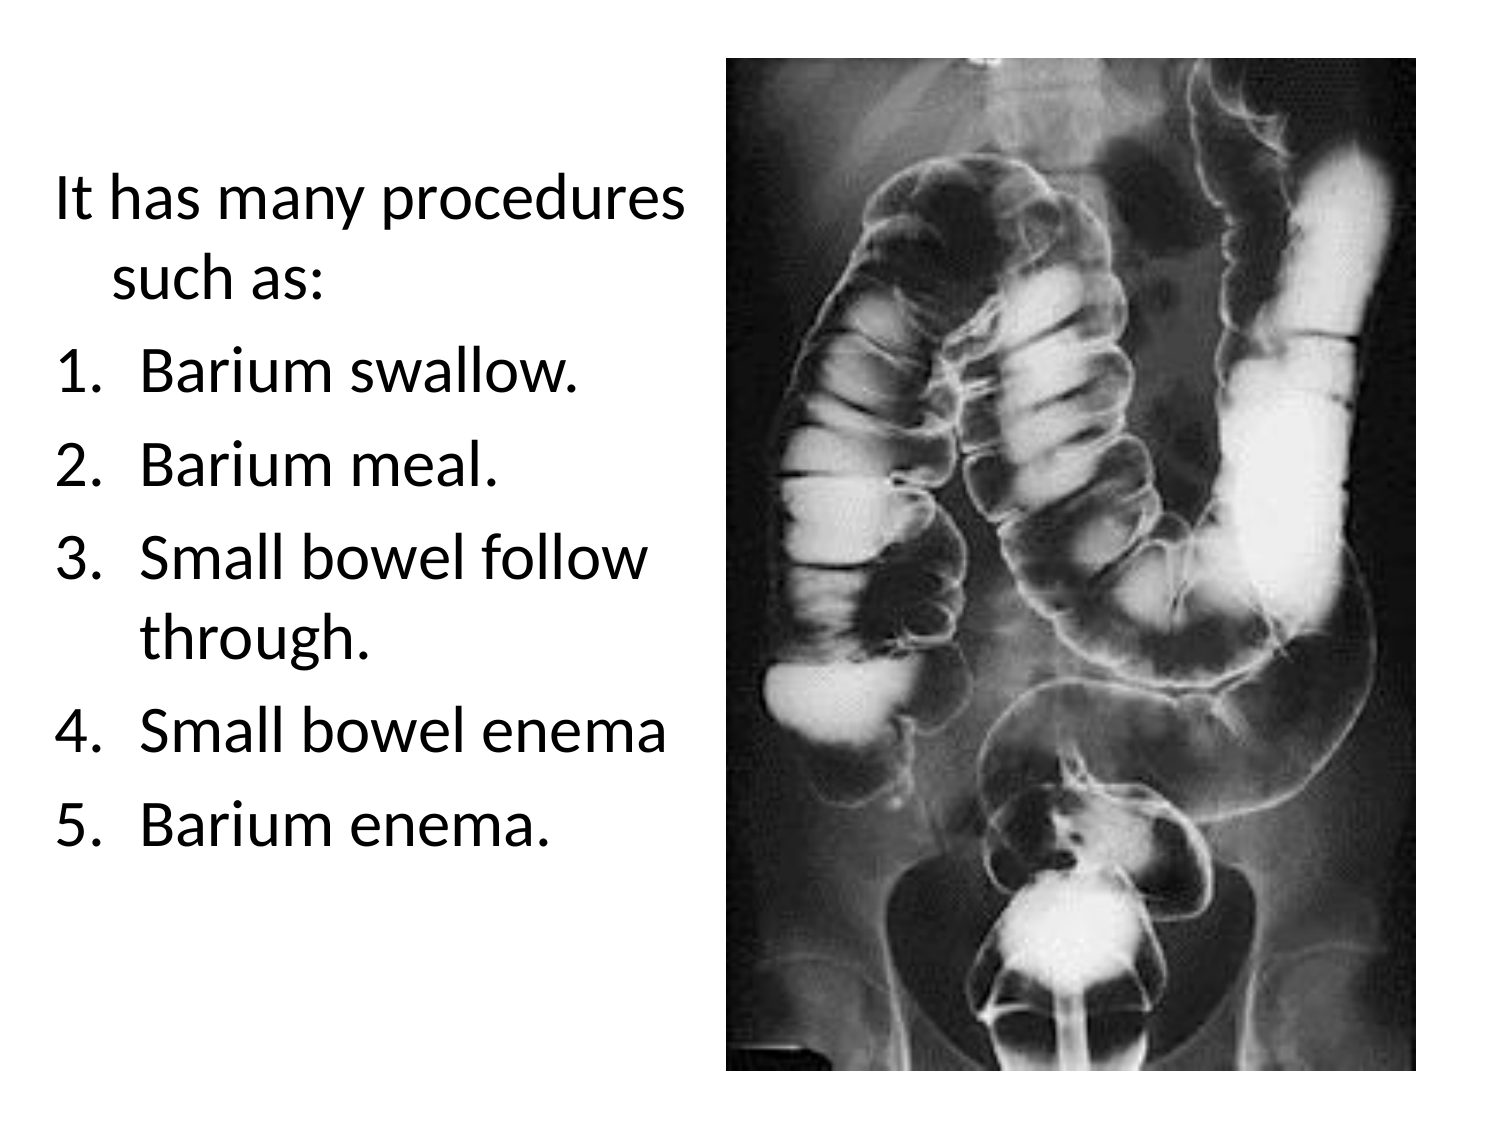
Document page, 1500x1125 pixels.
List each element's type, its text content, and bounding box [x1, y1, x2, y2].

list It has many procedures such as: Barium swallow. Barium meal. Small bowel follow through. Small bowel enema Barium enema. [40, 145, 704, 961]
picture [726, 58, 1416, 1072]
